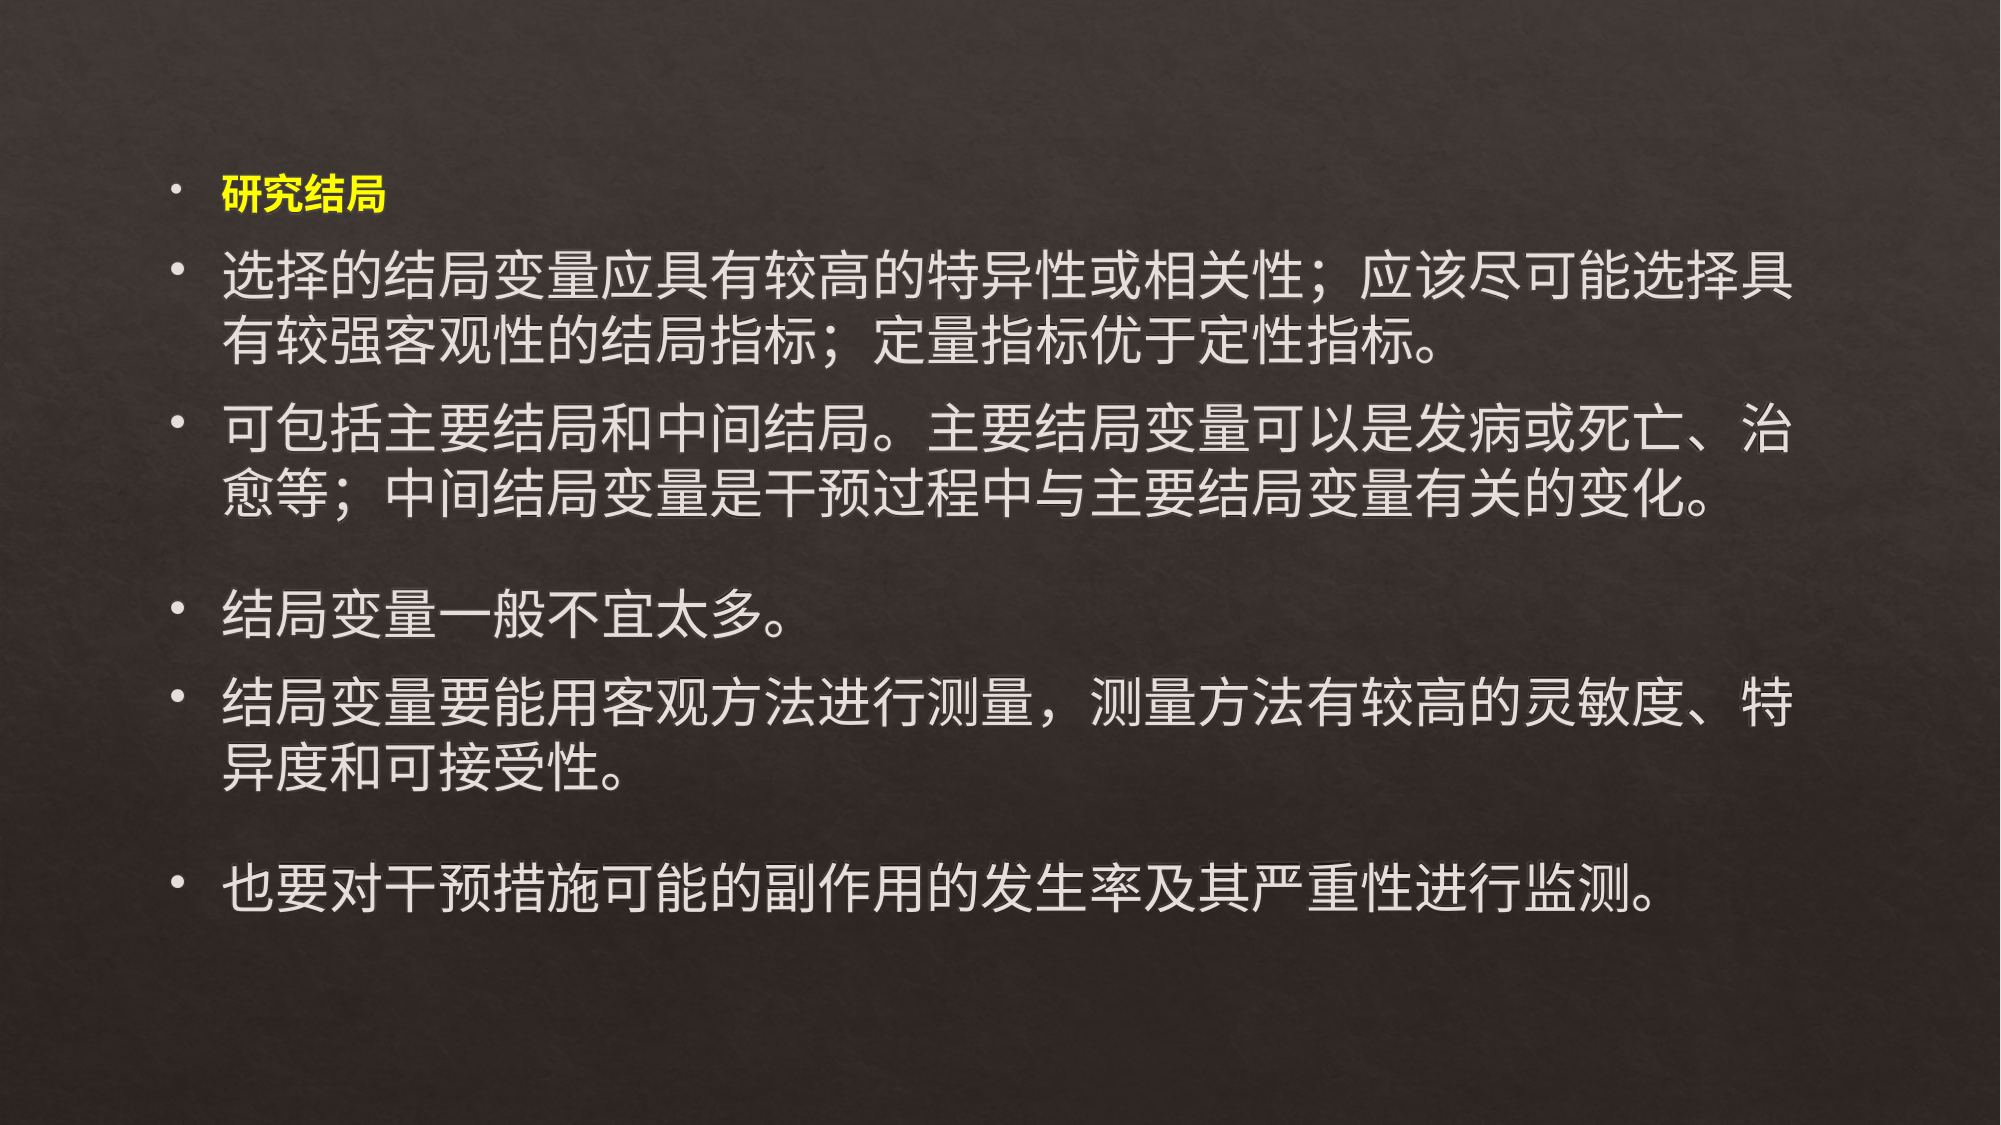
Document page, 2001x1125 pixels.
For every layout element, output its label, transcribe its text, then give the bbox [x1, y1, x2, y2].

list 研究结局 选择的结局变量应具有较高的特异性或相关性；应该尽可能选择具有较强客观性的结局指标；定量指标优于定性指标。 可包括主要结局和中间结局。主要结局变量可以是发病或死亡、治愈等；中间结局变量是干预过程中与主要结局变量有关的变化。 结局变量一般不宜太多。 结局变量要能用客观方法进行测量，测量方法有较高的灵敏度、特异度和可接受性。 也要对干预措施可能的副作用的发生率及其严重性进行监测。 [150, 64, 1849, 1039]
